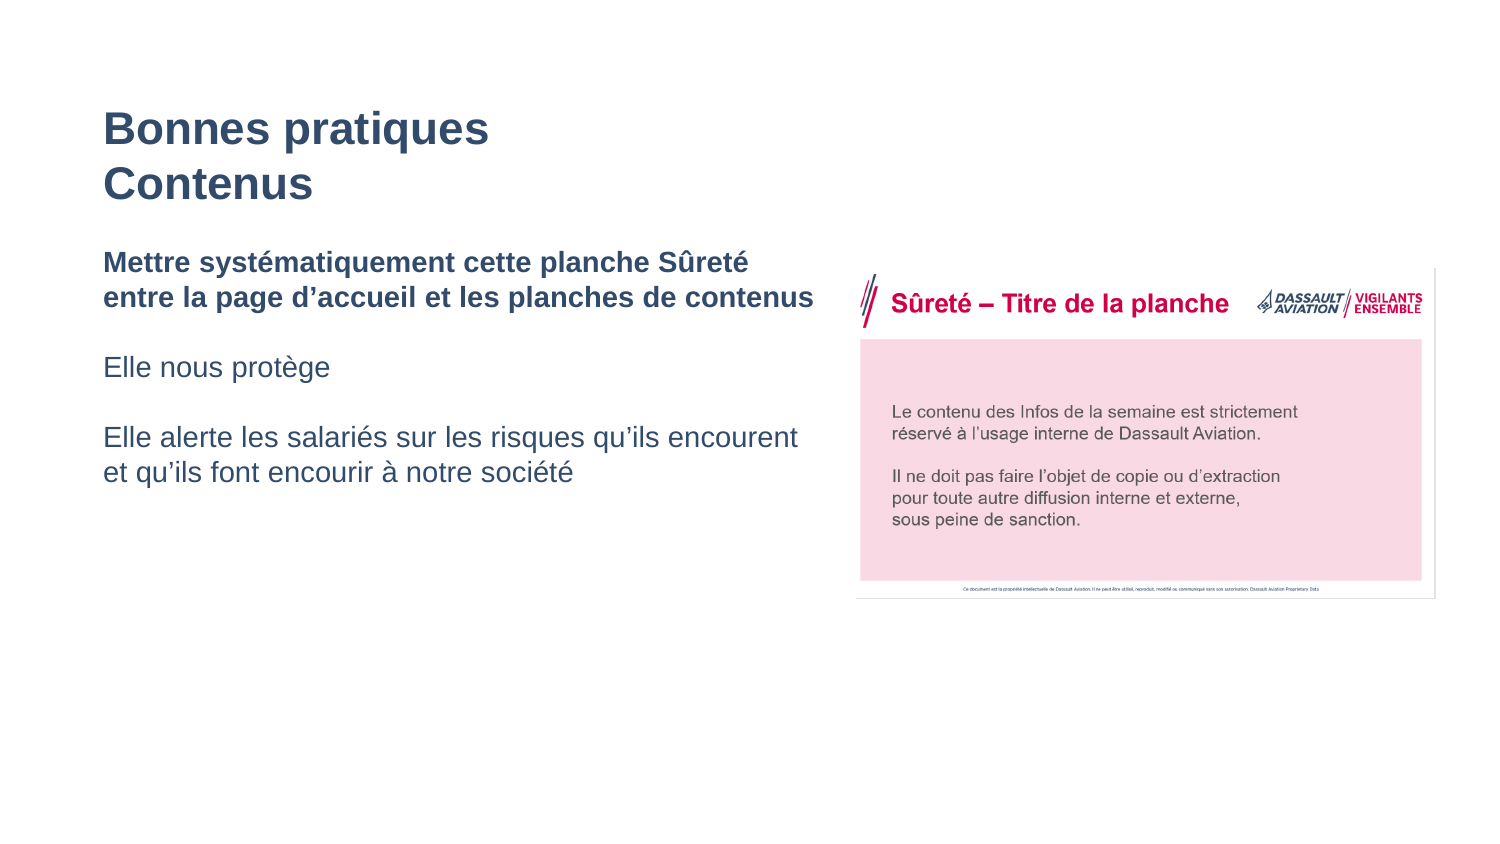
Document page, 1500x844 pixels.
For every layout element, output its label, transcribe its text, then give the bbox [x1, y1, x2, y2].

picture [856, 268, 1436, 600]
text_box Bonnes pratiques Contenus Mettre systématiquement cette planche Sûreté entre la page d’accueil et les planches de contenus Elle nous protège Elle alerte les salariés sur les risques qu’ils encourent et qu’ils font encourir à notre société [88, 91, 1117, 566]
